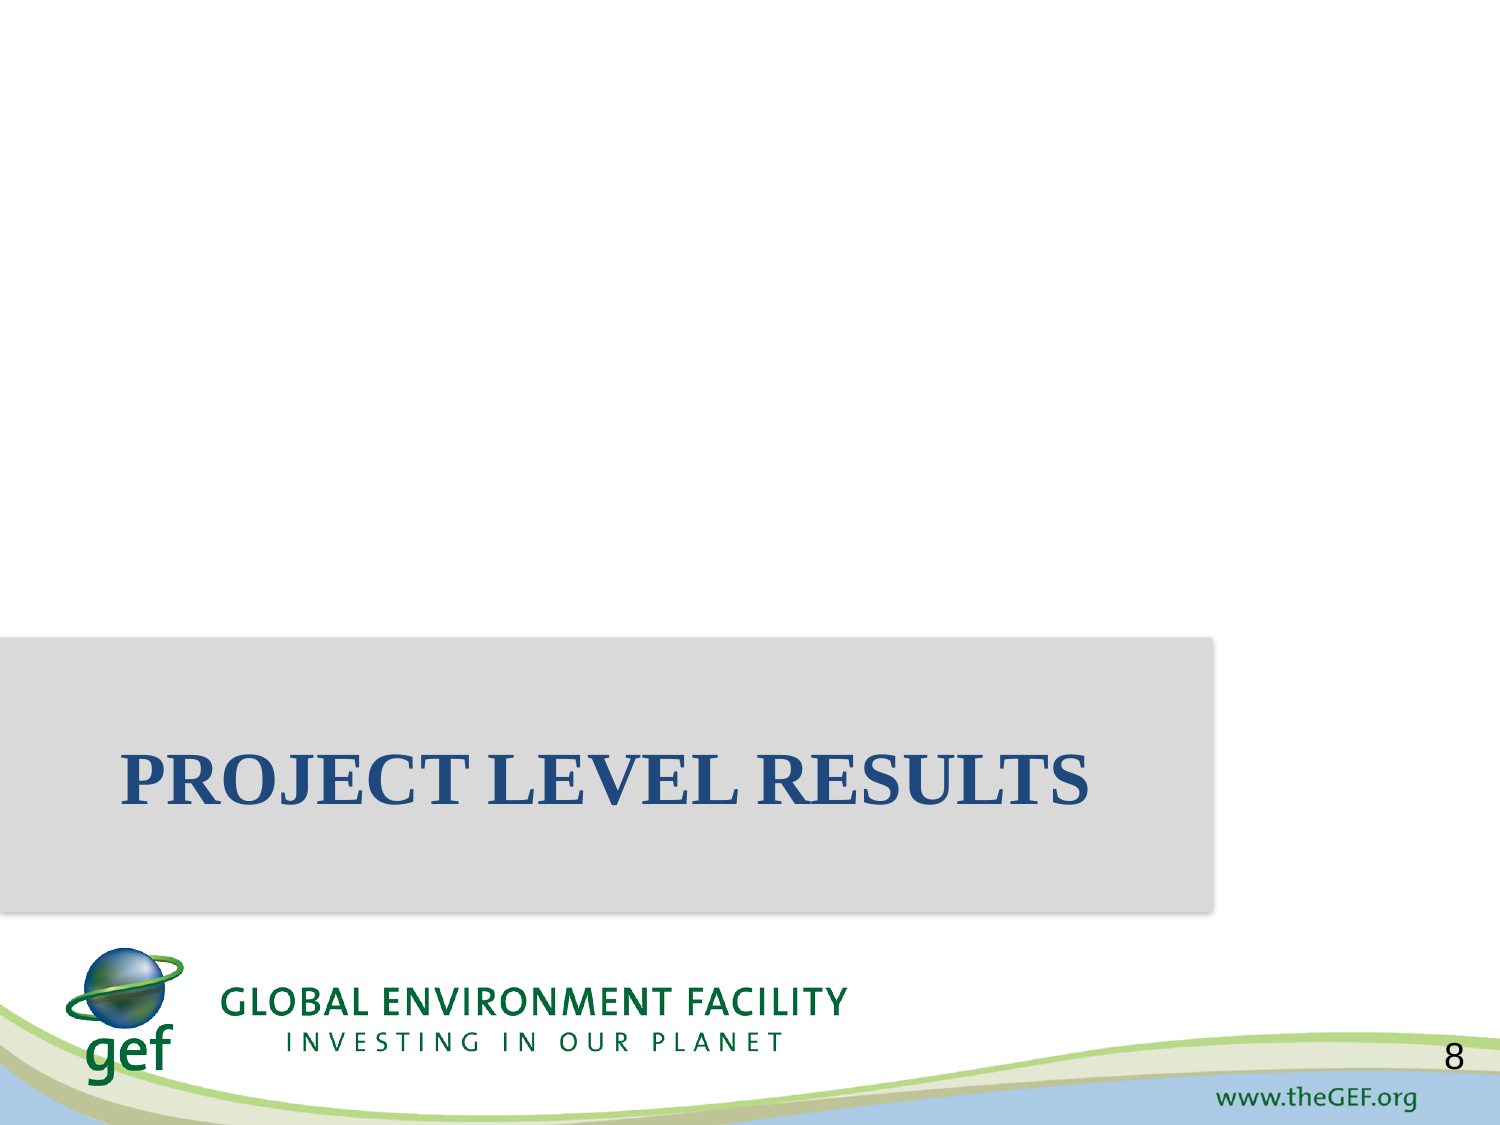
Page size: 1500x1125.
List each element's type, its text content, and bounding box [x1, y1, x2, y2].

picture [0, 920, 1500, 1125]
text_box Project Level Results [0, 637, 1213, 913]
slide_number 8 [1417, 1012, 1500, 1095]
